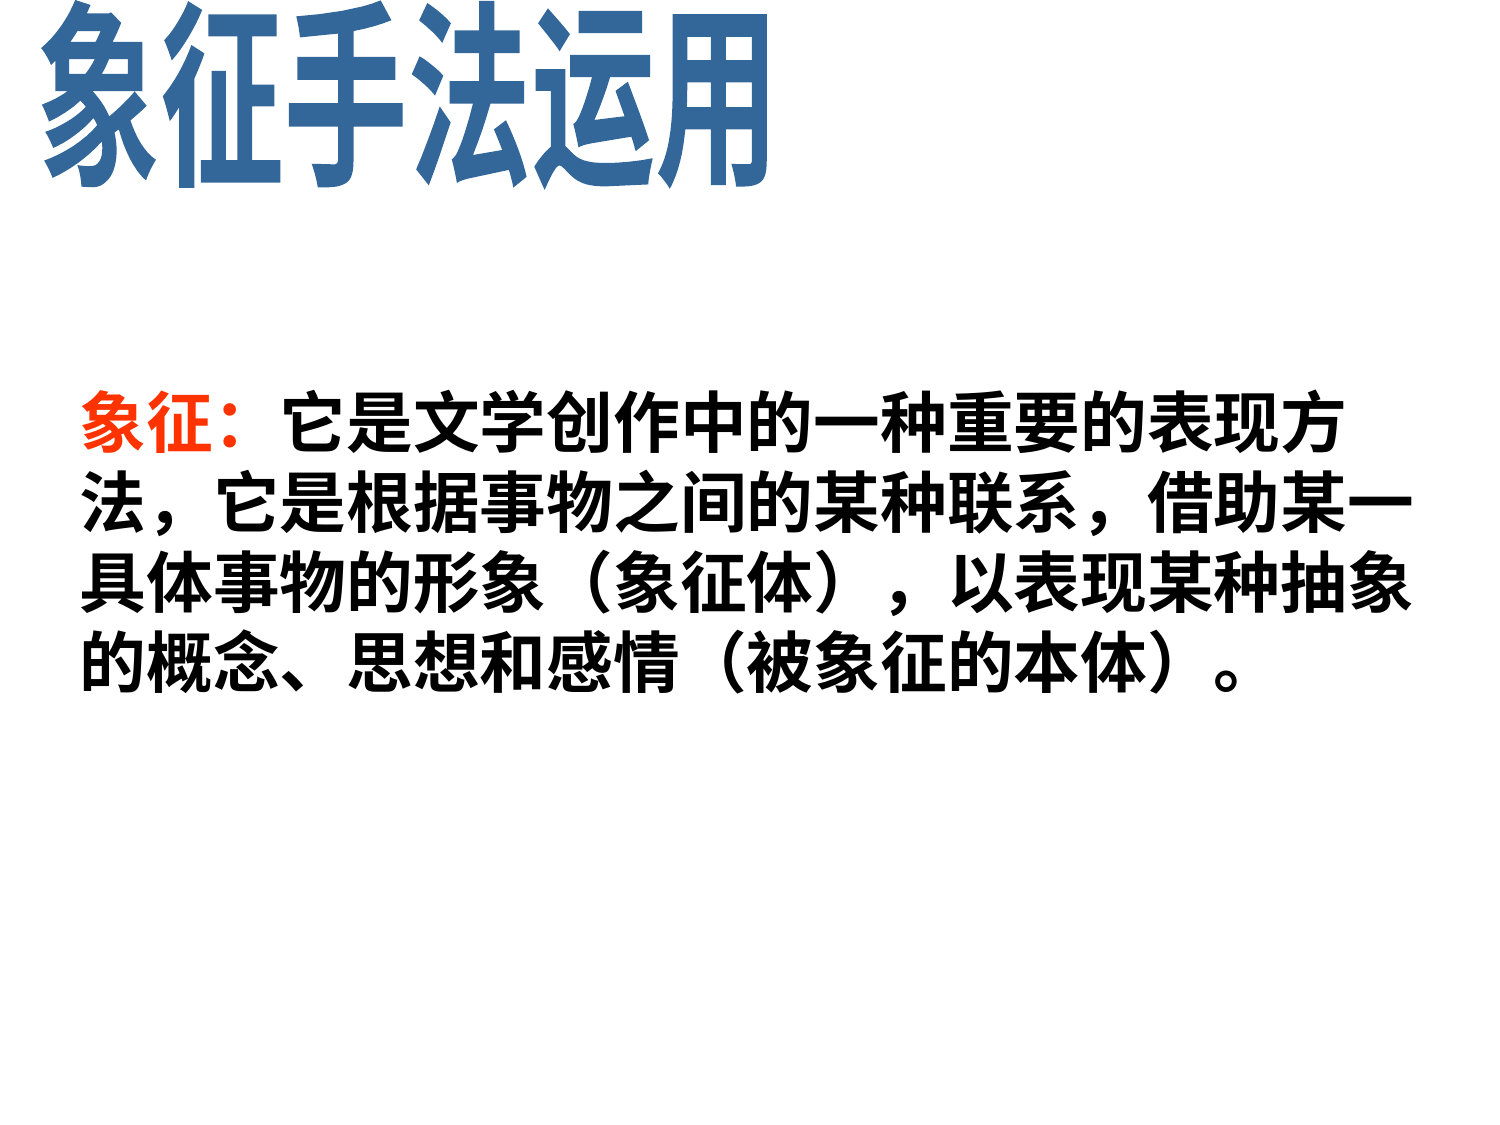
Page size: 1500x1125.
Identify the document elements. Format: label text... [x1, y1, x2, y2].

text_box 象征：它是文学创作中的一种重要的表现方法，它是根据事物之间的某种联系，借助某一具体事物的形象（象征体），以表现某种抽象的概念、思想和感情（被象征的本体）。 [64, 373, 1453, 708]
